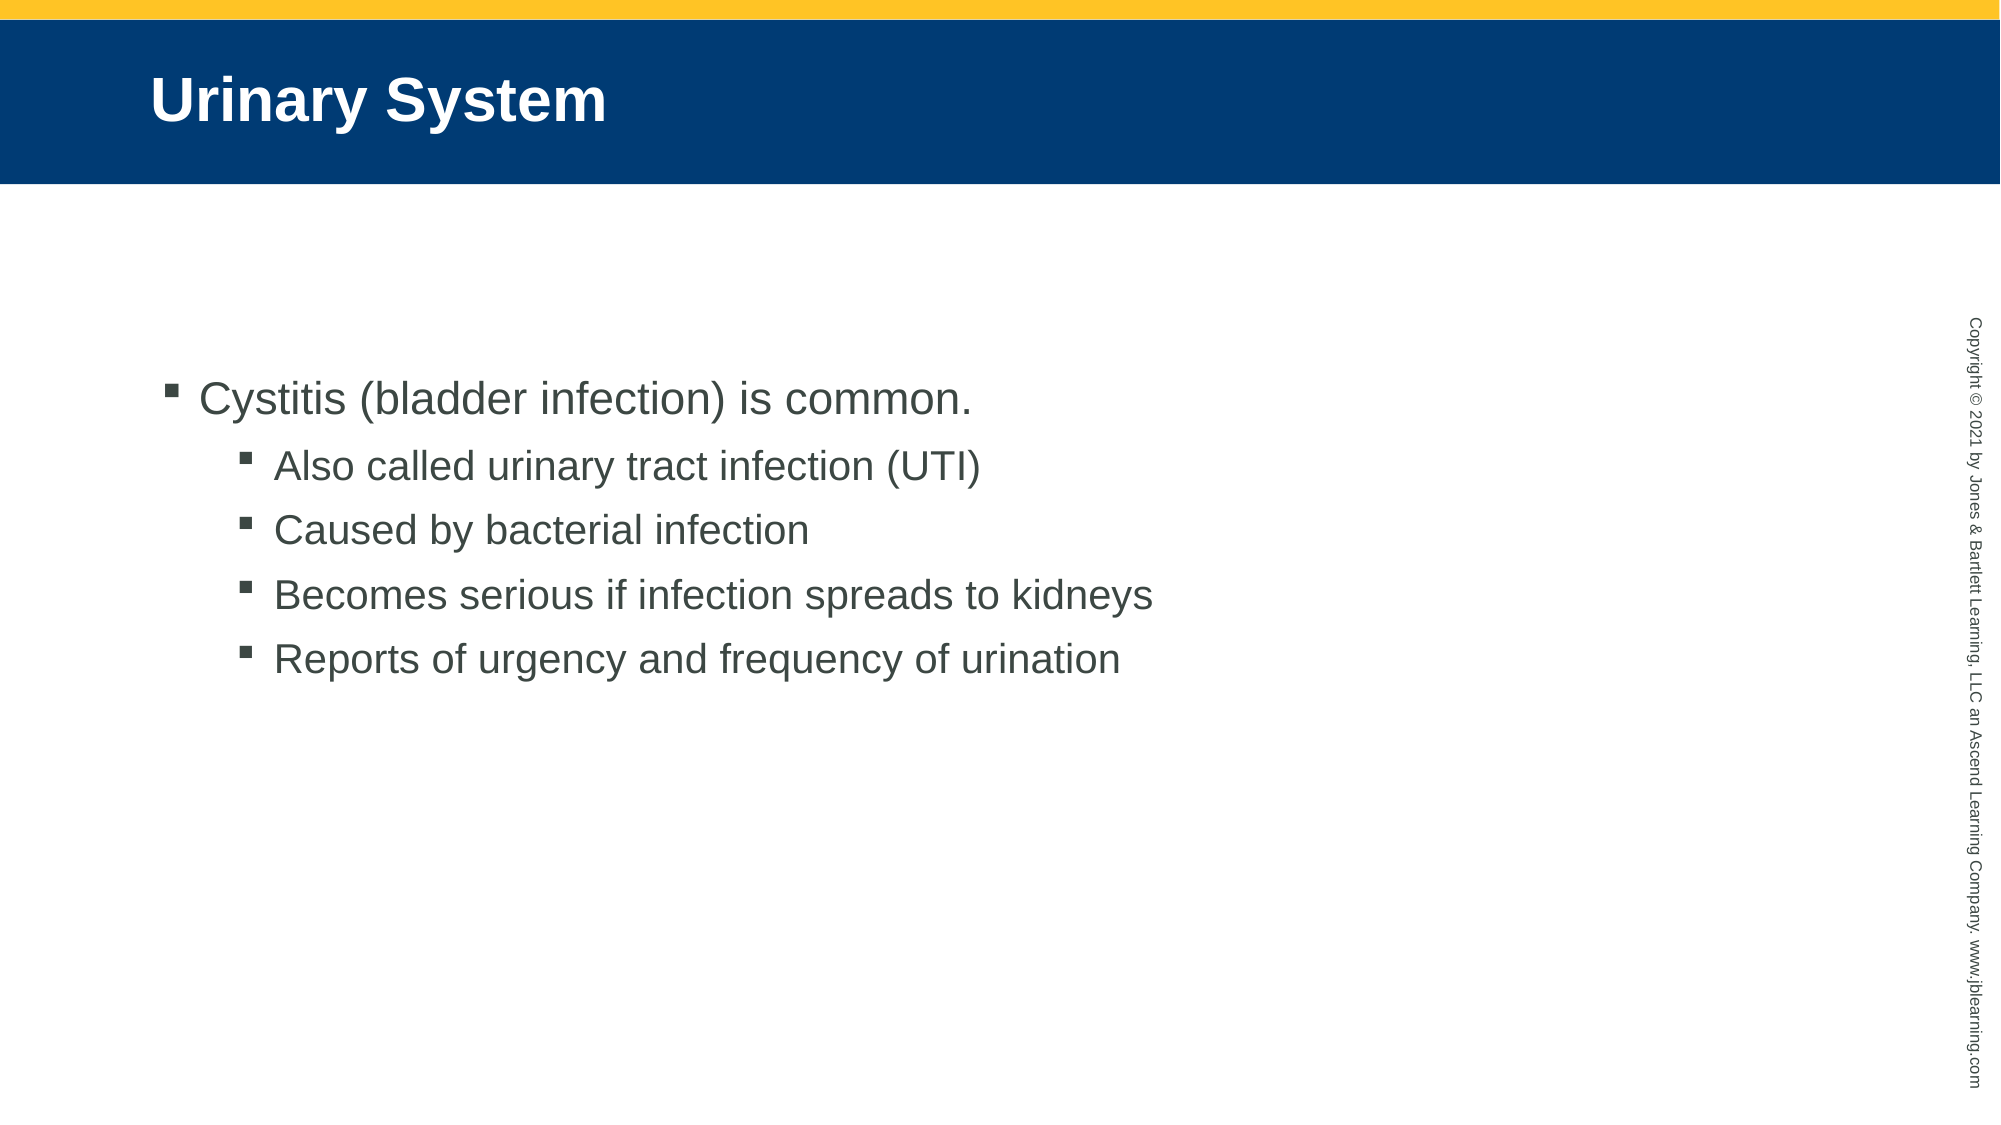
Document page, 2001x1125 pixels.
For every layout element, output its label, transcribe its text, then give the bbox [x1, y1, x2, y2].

list Cystitis (bladder infection) is common. Also called urinary tract infection (UTI) Caused by bacterial infection Becomes serious if infection spreads to kidneys Reports of urgency and frequency of urination [146, 361, 1859, 1016]
title Urinary System [0, 19, 2000, 185]
